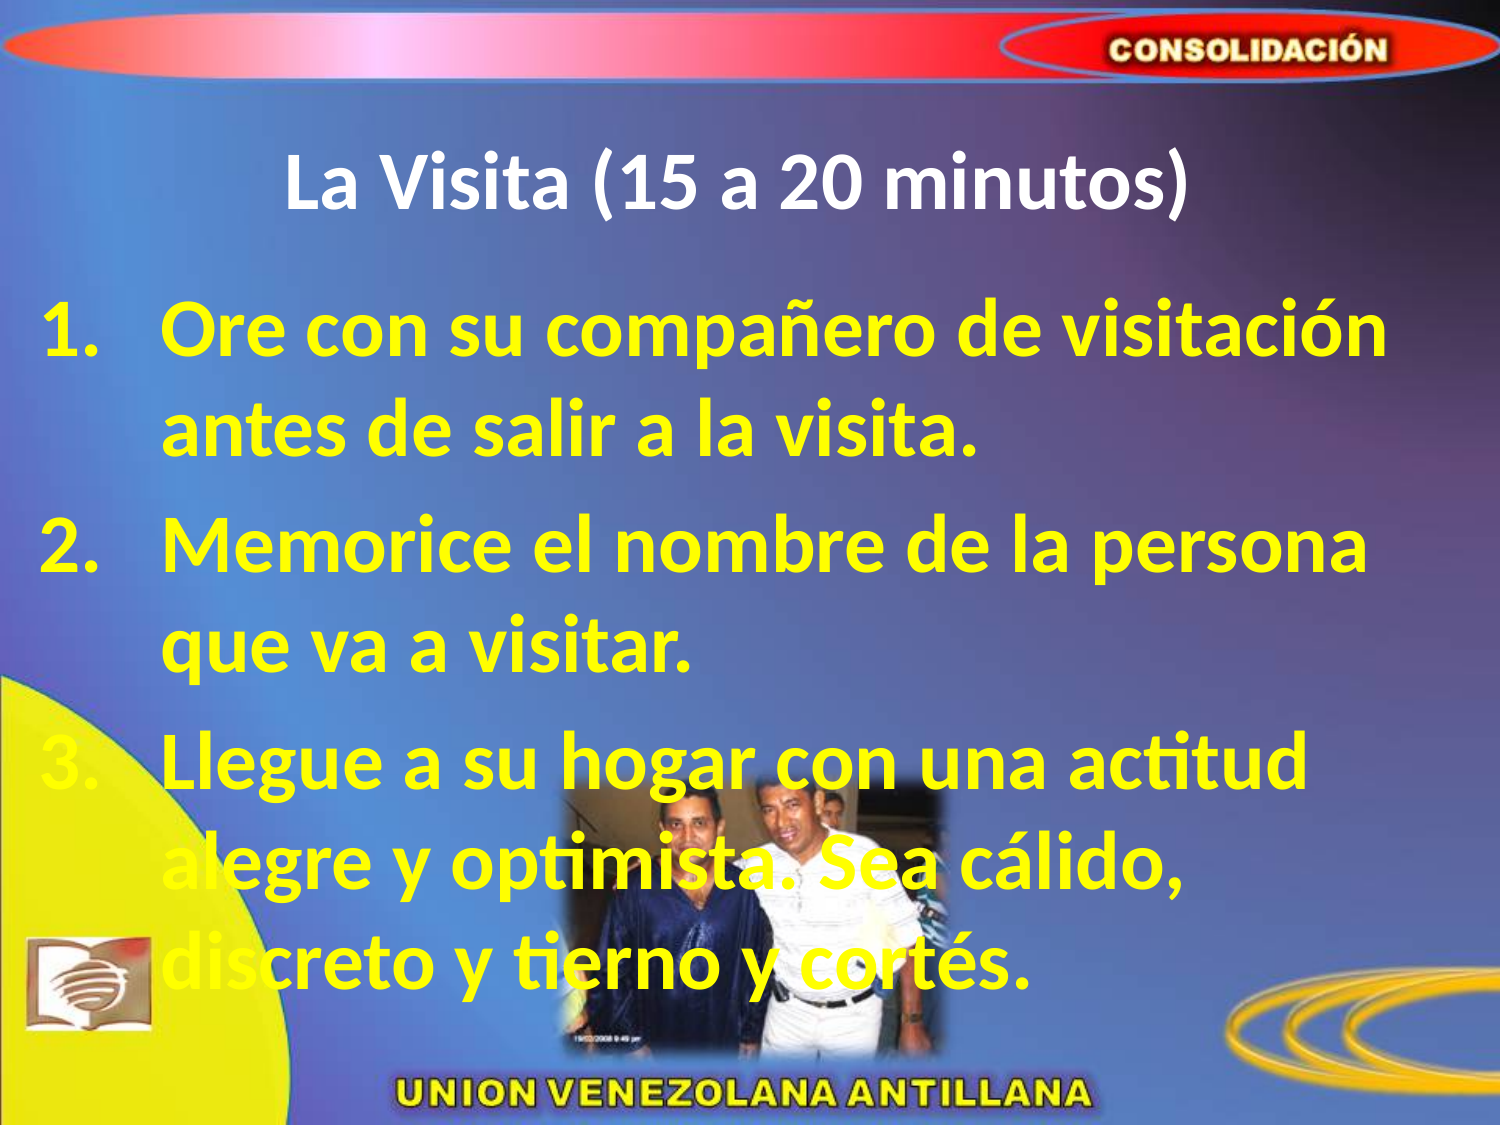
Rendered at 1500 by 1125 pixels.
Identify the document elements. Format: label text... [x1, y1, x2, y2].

list Ore con su compañero de visitación antes de salir a la visita. Memorice el nombre de la persona que va a visitar. Llegue a su hogar con una actitud alegre y optimista. Sea cálido, discreto y tierno y cortés. [23, 270, 1465, 1008]
picture [0, 0, 1500, 1125]
title La Visita (15 a 20 minutos) [0, 82, 1489, 270]
